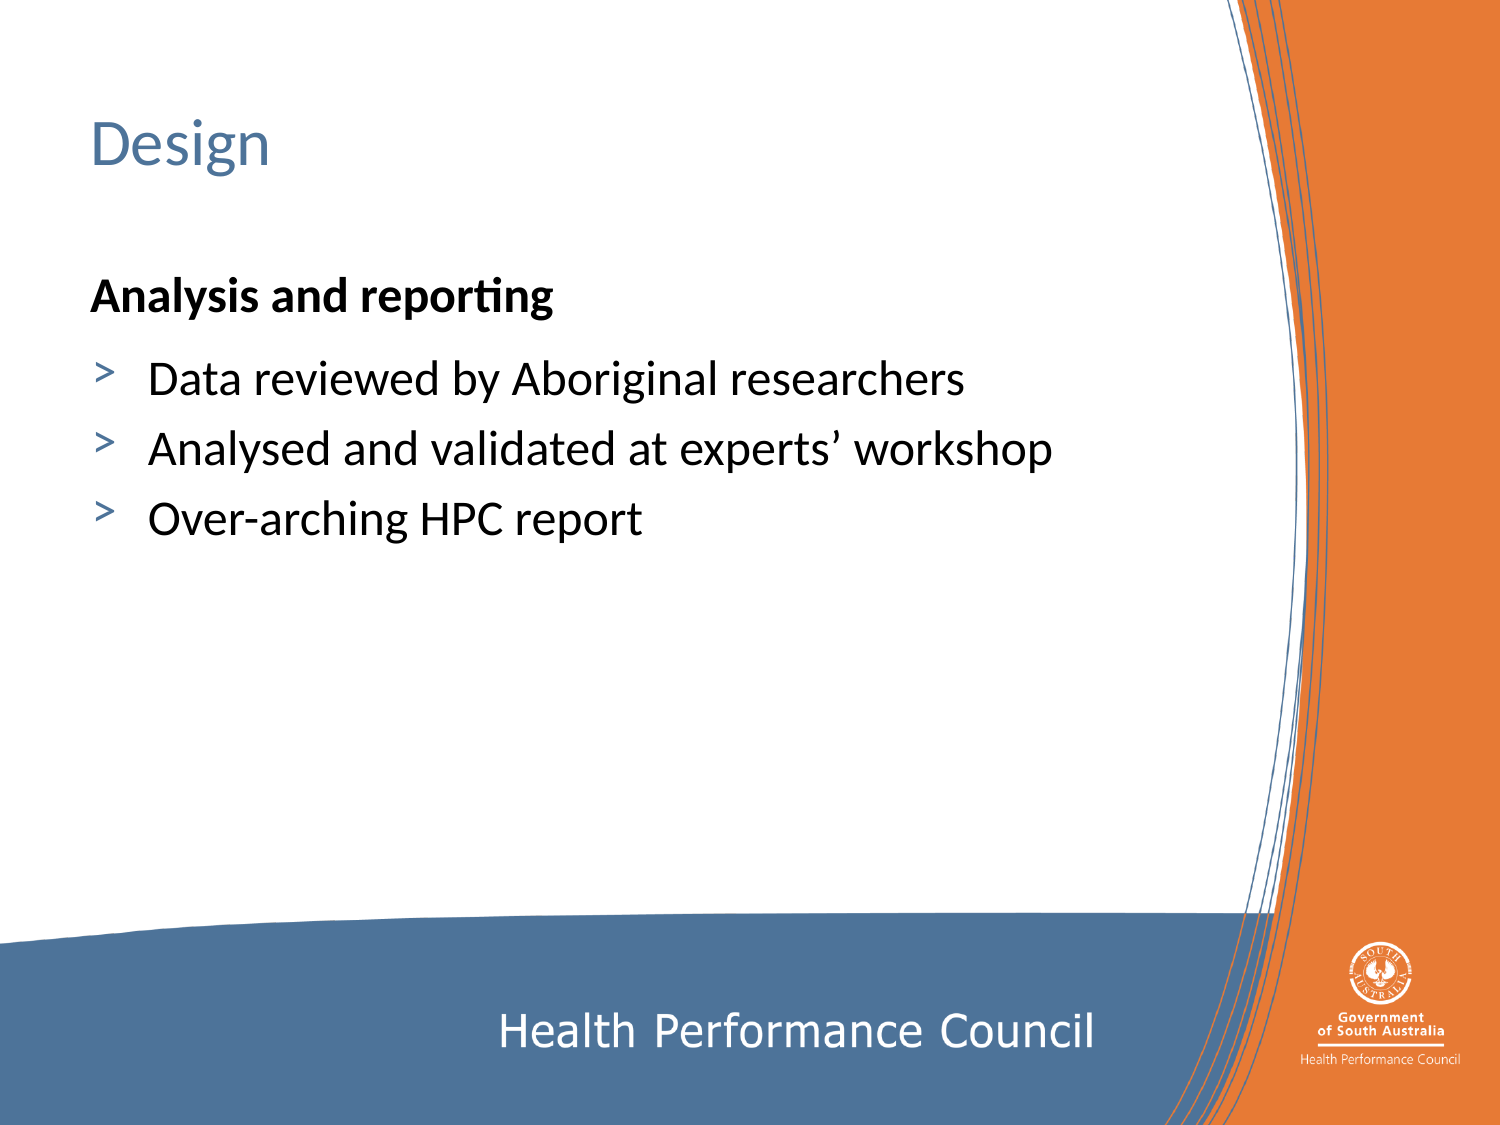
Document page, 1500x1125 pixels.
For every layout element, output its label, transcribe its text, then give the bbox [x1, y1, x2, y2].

picture [0, 0, 1500, 1125]
list Analysis and reporting [75, 255, 1258, 327]
title Design [75, 45, 1103, 233]
list Data reviewed by Aboriginal researchers Analysed and validated at experts’ workshop Over-arching HPC report [76, 338, 1235, 906]
